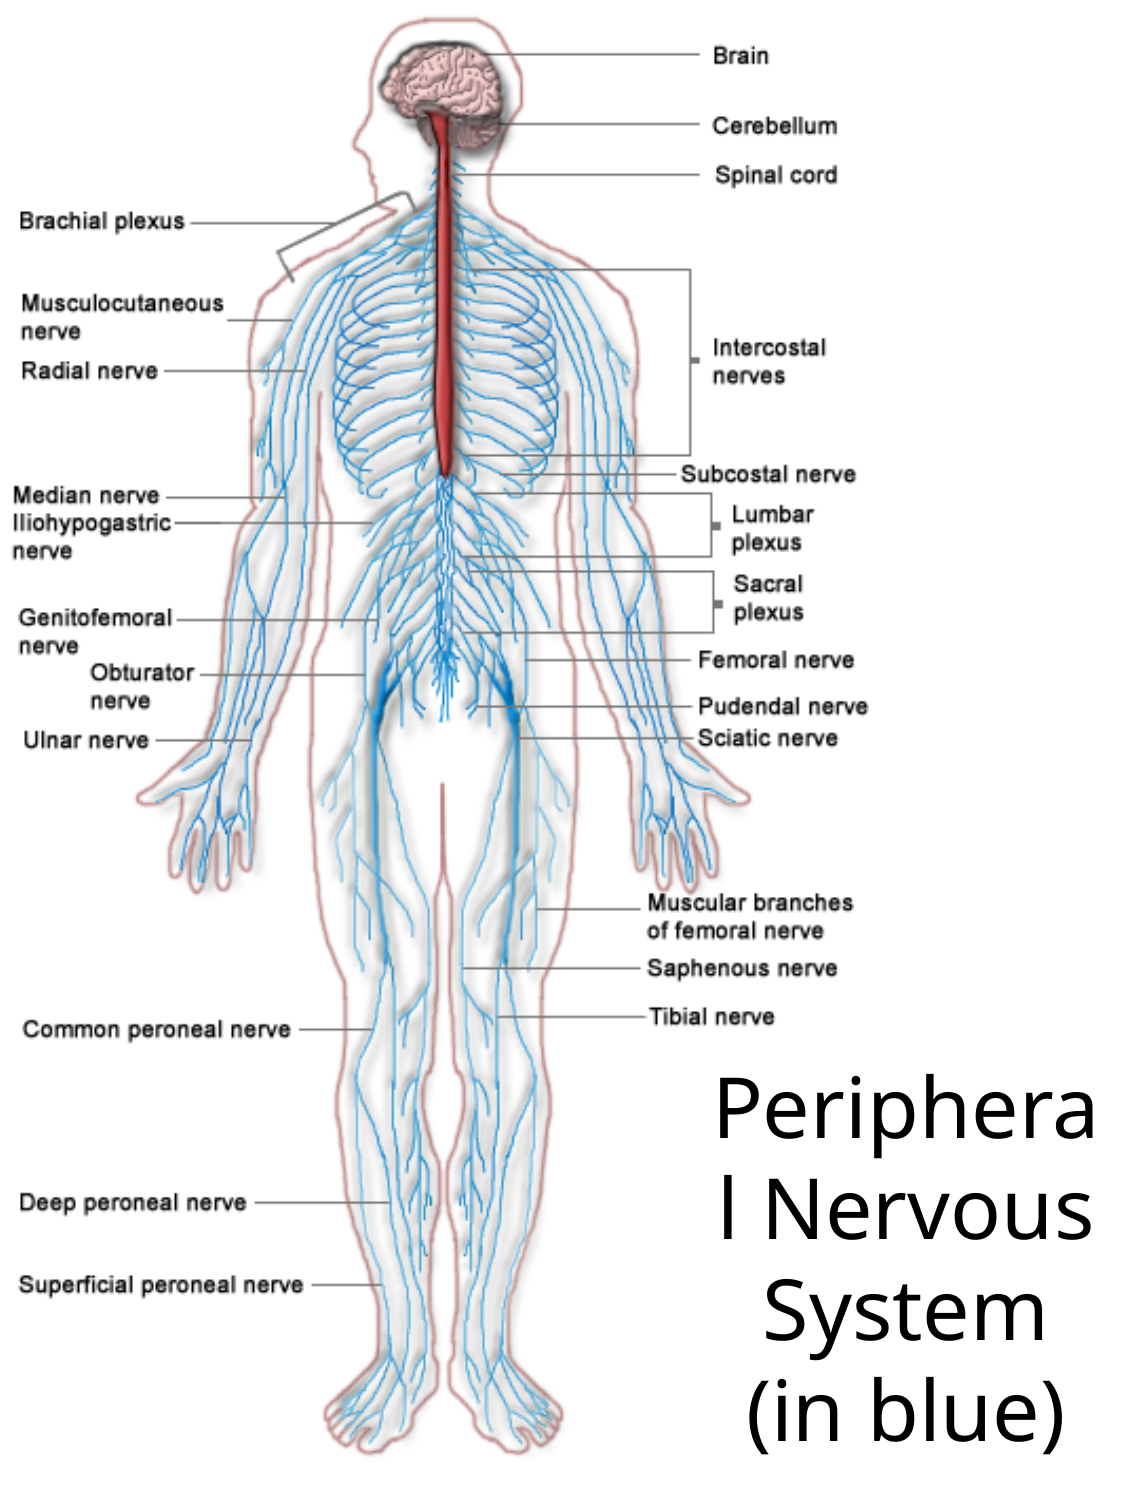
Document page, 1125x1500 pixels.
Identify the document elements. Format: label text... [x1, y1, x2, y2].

title Peripheral Nervous System (in blue) [687, 1012, 1125, 1500]
picture [0, 0, 888, 1466]
